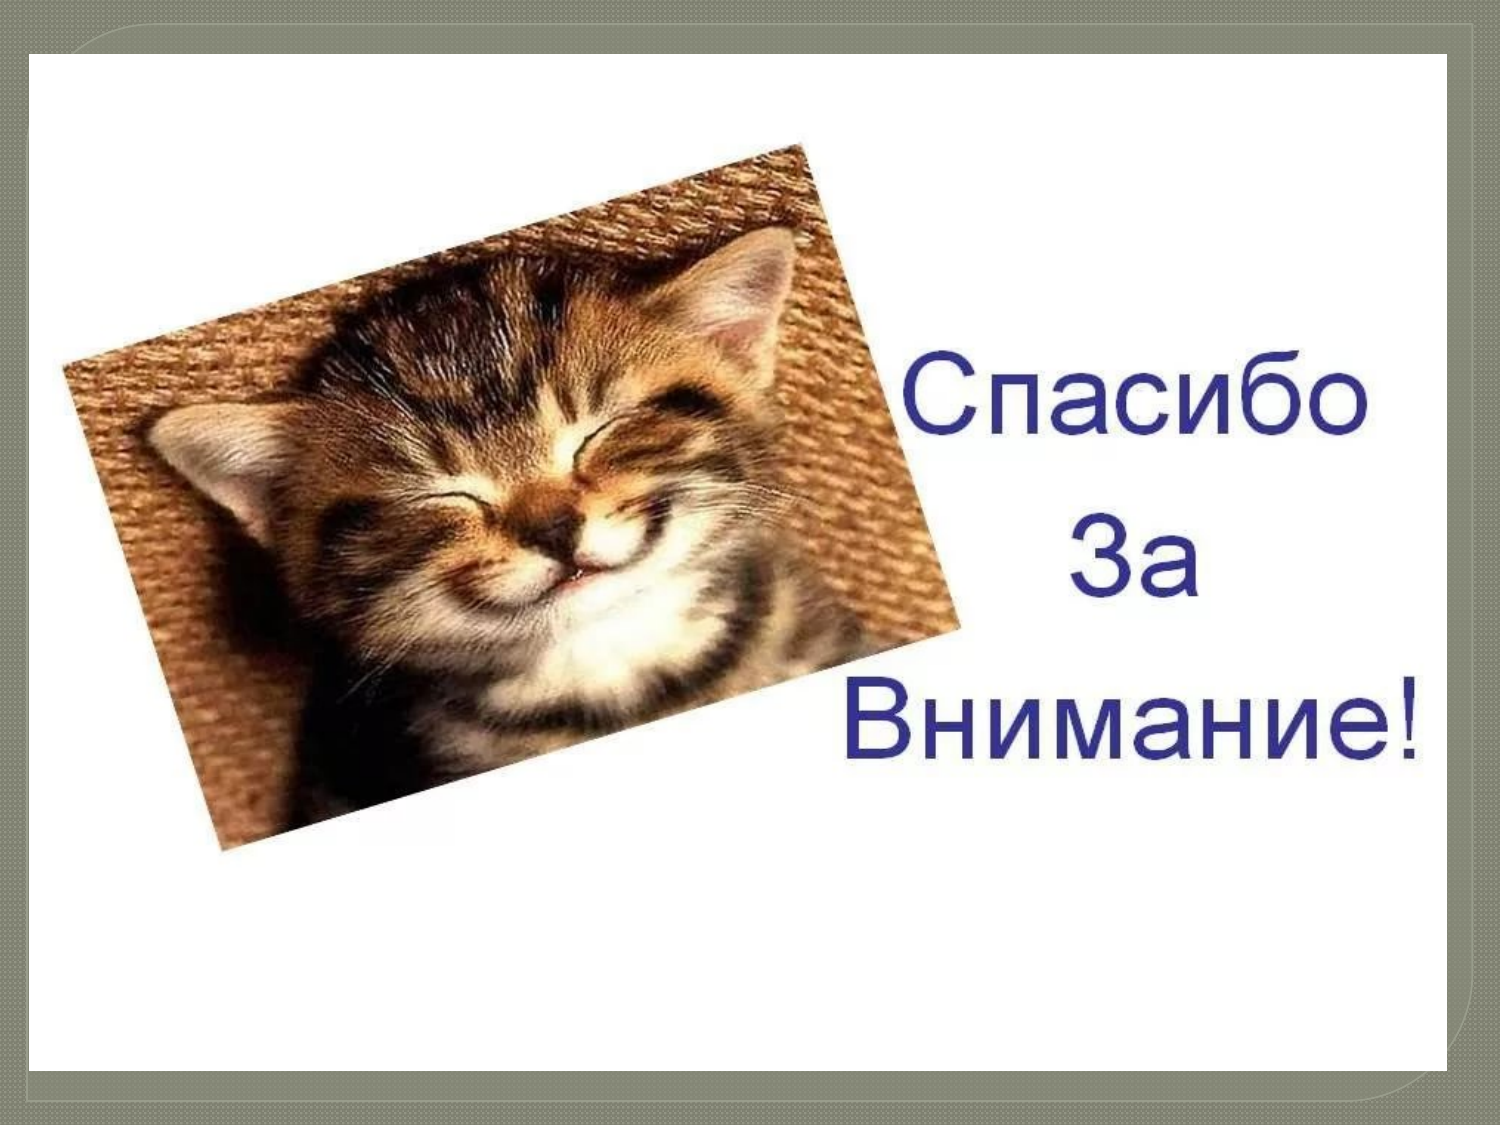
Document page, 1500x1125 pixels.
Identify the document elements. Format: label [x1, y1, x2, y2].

picture [29, 54, 1448, 1071]
